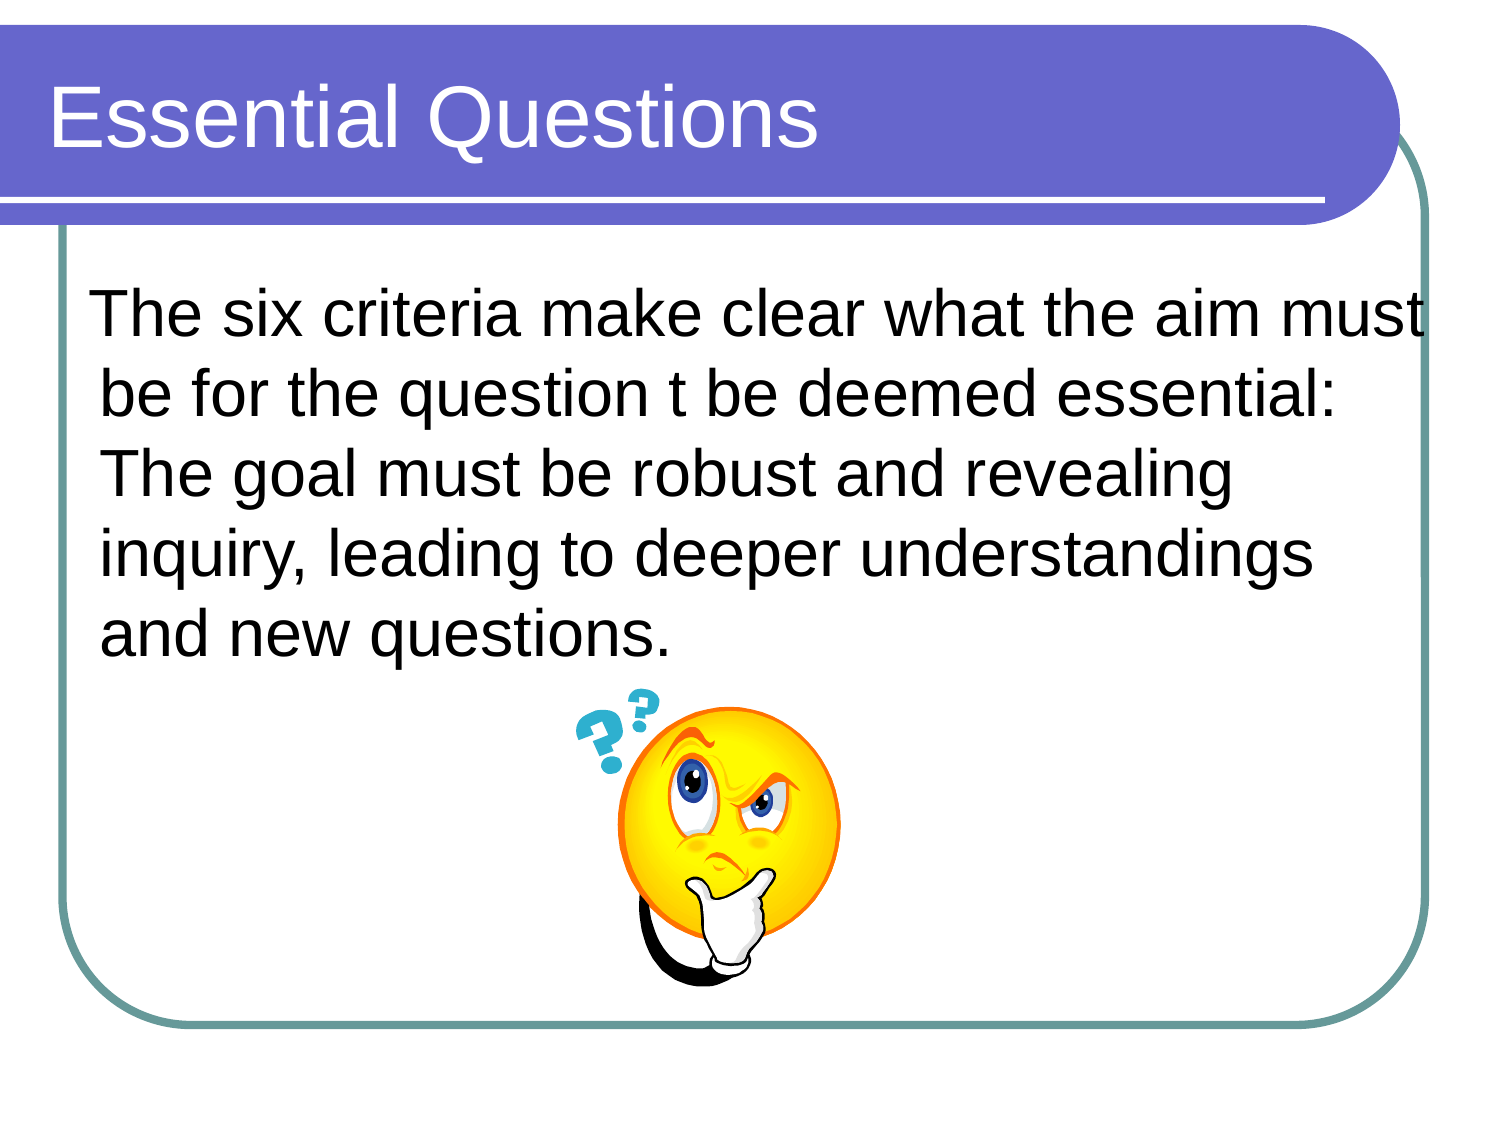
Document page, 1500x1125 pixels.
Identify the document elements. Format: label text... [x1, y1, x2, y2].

title Essential Questions [31, 37, 1348, 188]
picture [574, 687, 842, 988]
list The six criteria make clear what the aim must be for the question t be deemed essential: The goal must be robust and revealing inquiry, leading to deeper understandings and new questions. [0, 262, 1451, 988]
